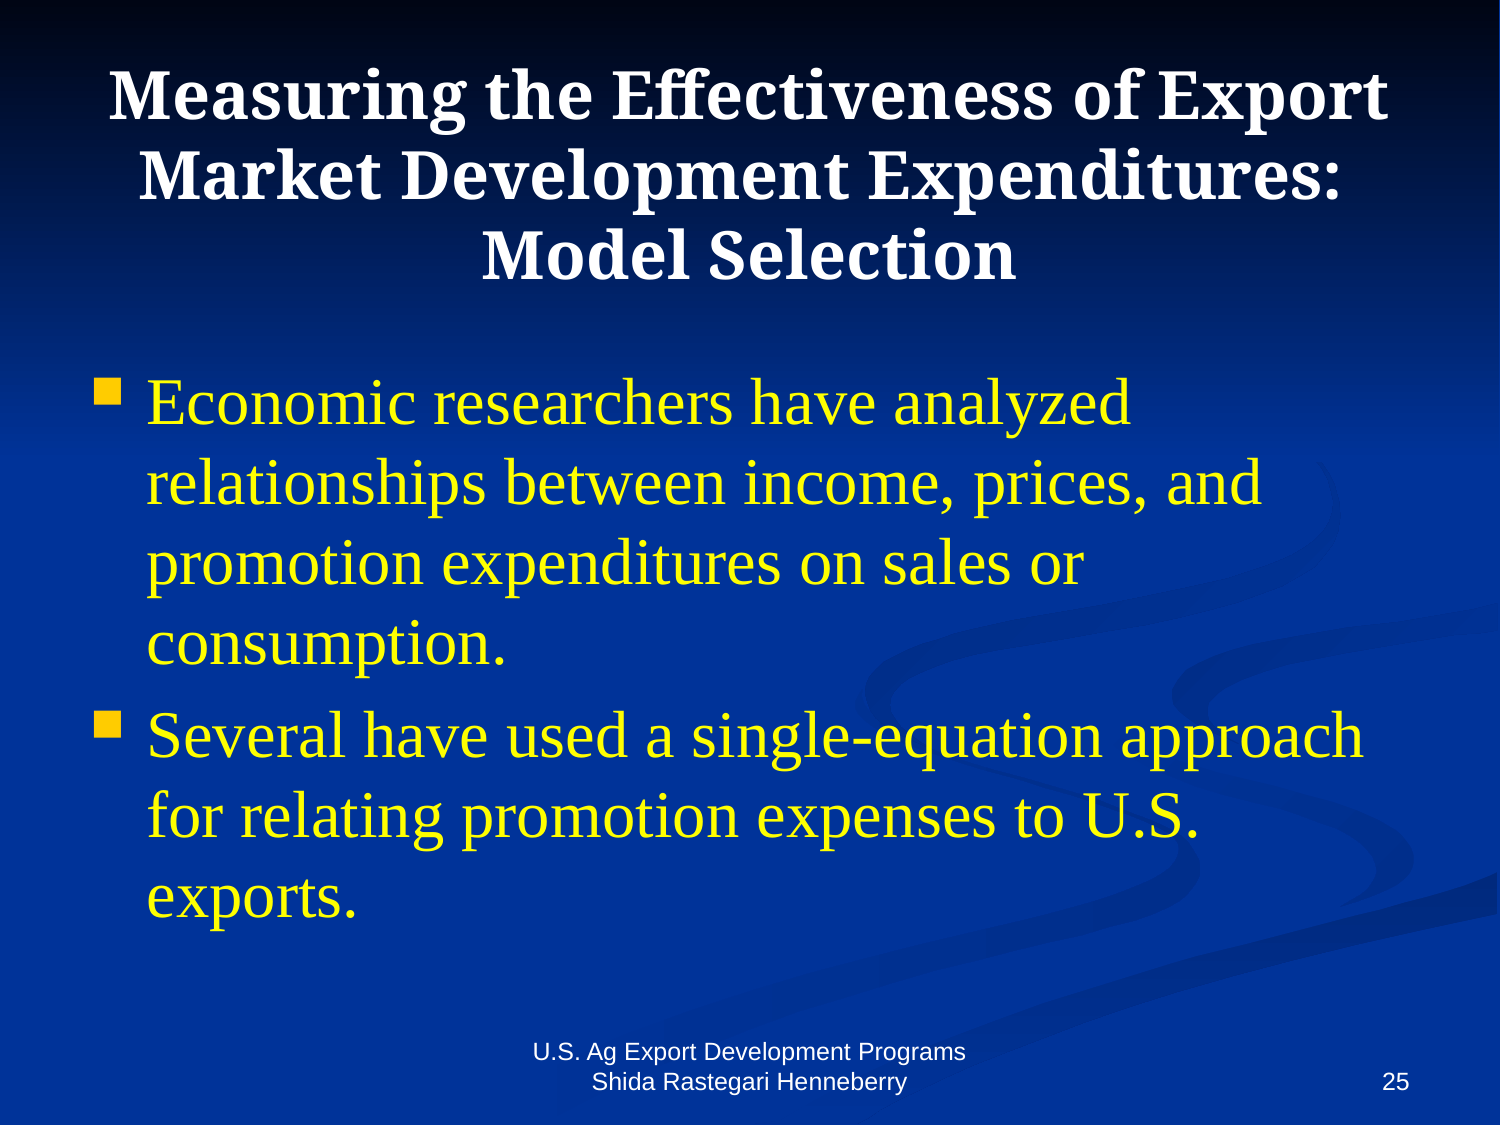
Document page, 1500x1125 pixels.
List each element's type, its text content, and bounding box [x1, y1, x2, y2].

title Measuring the Effectiveness of Export Market Development Expenditures: Model Selection [75, 45, 1425, 300]
list Economic researchers have analyzed relationships between income, prices, and promotion expenditures on sales or consumption. Several have used a single-equation approach for relating promotion expenses to U.S. exports. [75, 350, 1425, 988]
footer U.S. Ag Export Development Programs Shida Rastegari Henneberry [512, 1025, 988, 1104]
slide_number 25 [1074, 1025, 1425, 1104]
